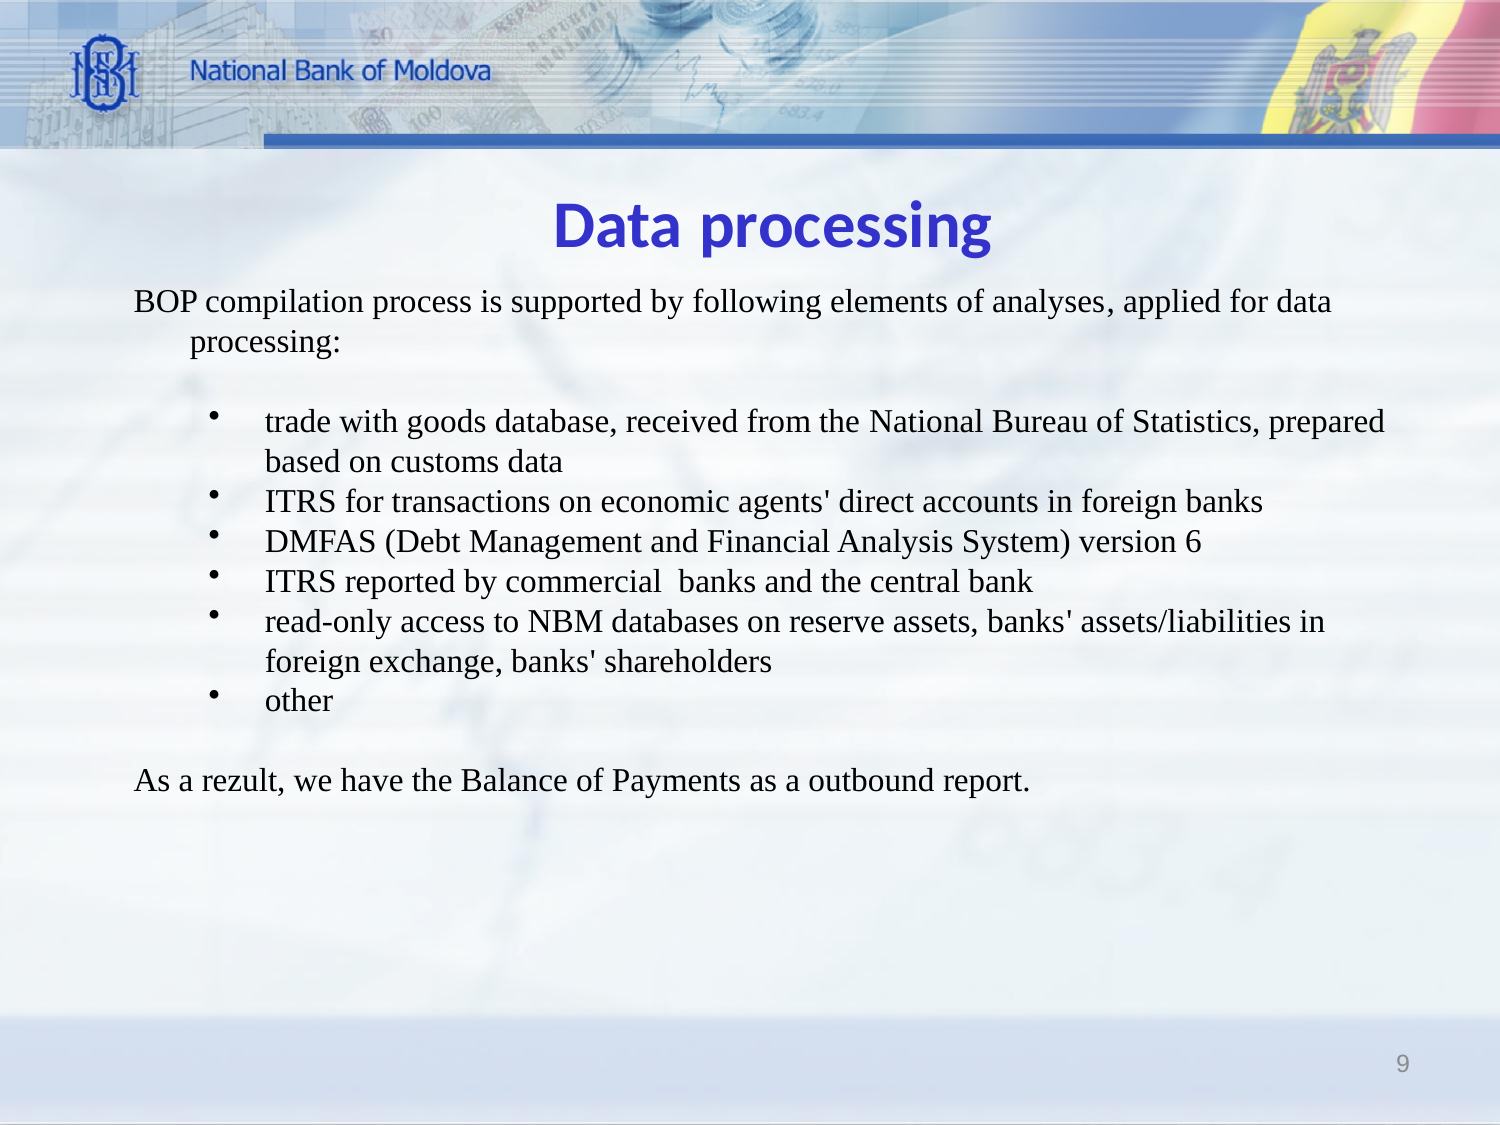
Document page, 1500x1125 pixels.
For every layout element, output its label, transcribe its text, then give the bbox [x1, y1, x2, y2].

text_box BOP compilation process is supported by following elements of analyses, applied for data processing: trade with goods database, received from the National Bureau of Statistics, prepared based on customs data ITRS for transactions on economic agents' direct accounts in foreign banks DMFAS (Debt Management and Financial Analysis System) version 6 ITRS reported by commercial banks and the central bank read-only access to NBM databases on reserve assets, banks' assets/liabilities in foreign exchange, banks' shareholders other As a rezult, we have the Balance of Payments as a outbound report. [118, 272, 1407, 806]
slide_number 9 [1074, 1025, 1425, 1100]
picture [0, 0, 1500, 1125]
text_box Data processing [324, 173, 1152, 269]
